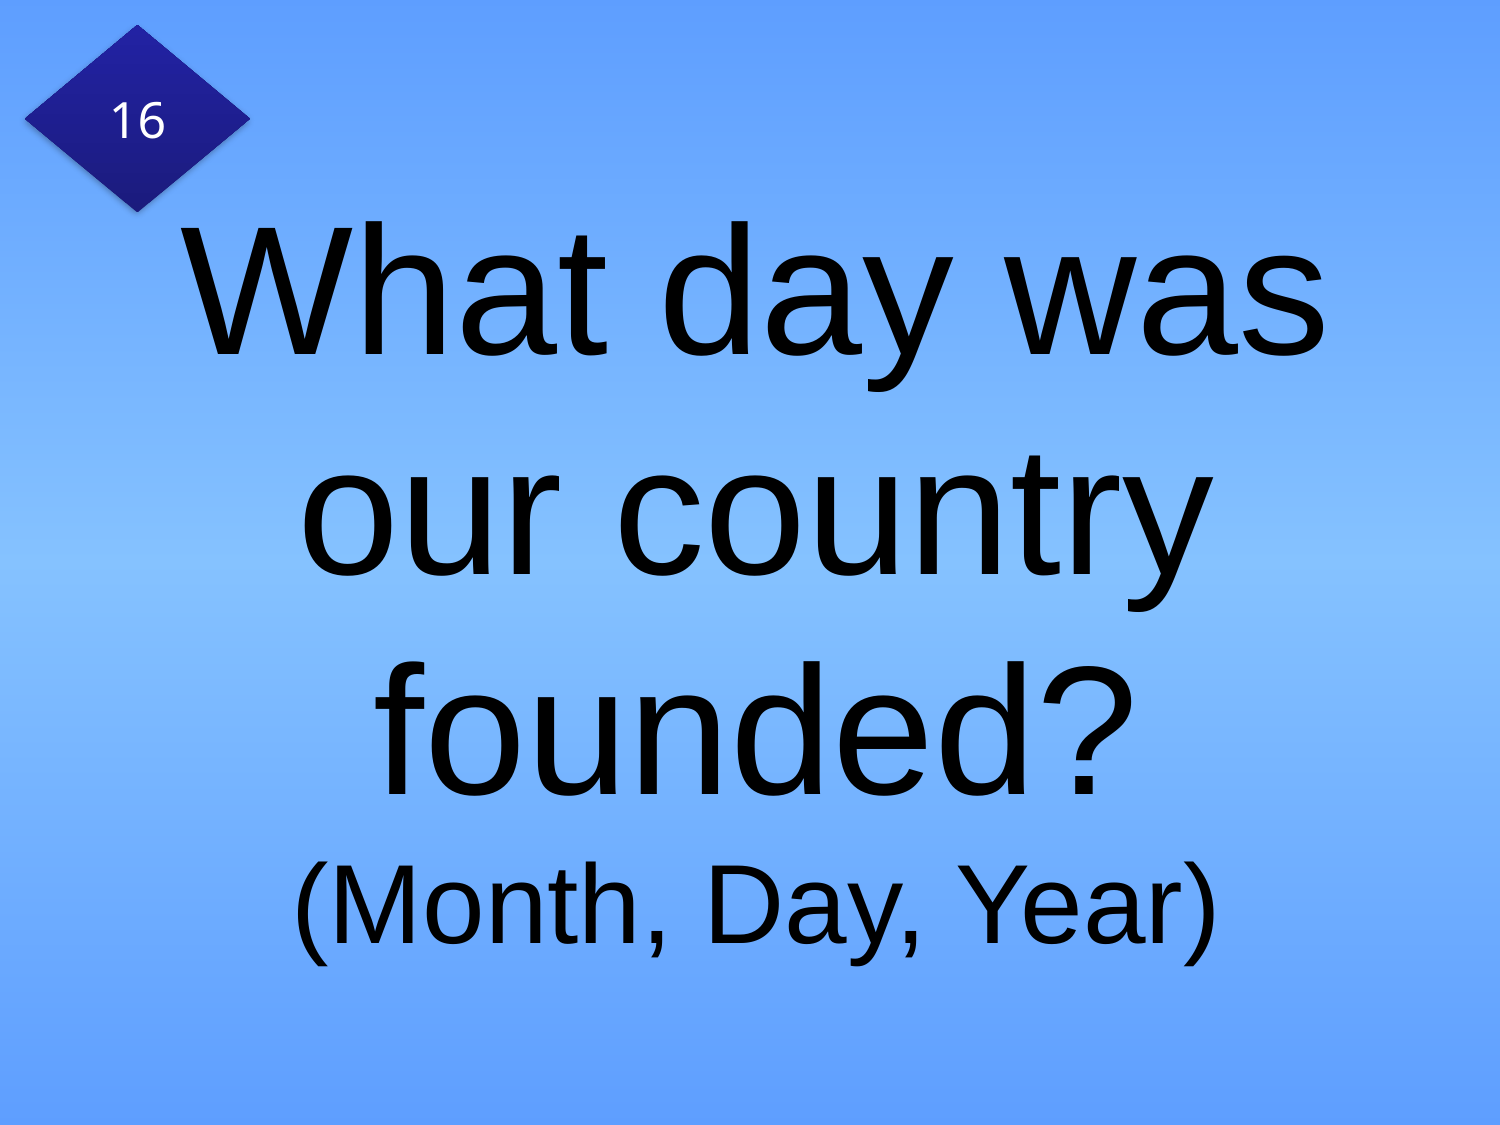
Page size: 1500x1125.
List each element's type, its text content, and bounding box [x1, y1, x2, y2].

title What day was our country founded? (Month, Day, Year) [112, 199, 1401, 938]
text_box 16 [24, 24, 250, 213]
